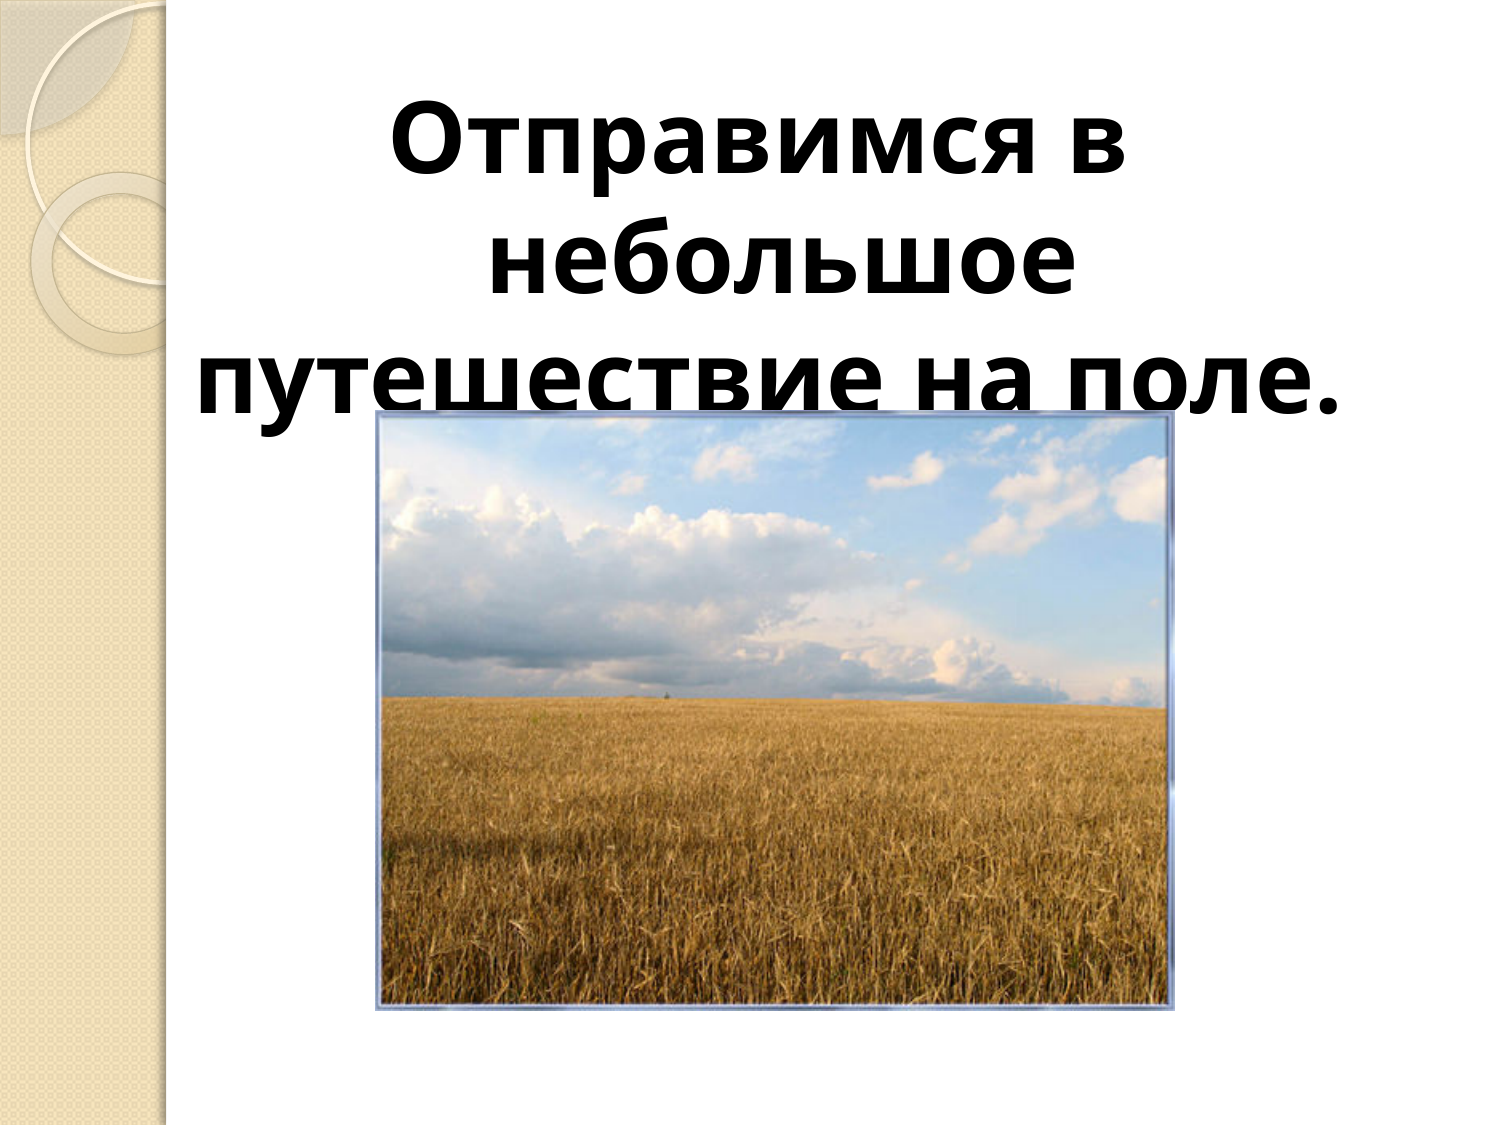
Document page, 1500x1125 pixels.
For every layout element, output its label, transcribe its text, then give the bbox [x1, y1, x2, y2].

text_box [76, 267, 1427, 1011]
picture [374, 409, 1176, 1011]
list Отправимся в небольшое путешествие на поле. [76, 66, 1428, 810]
